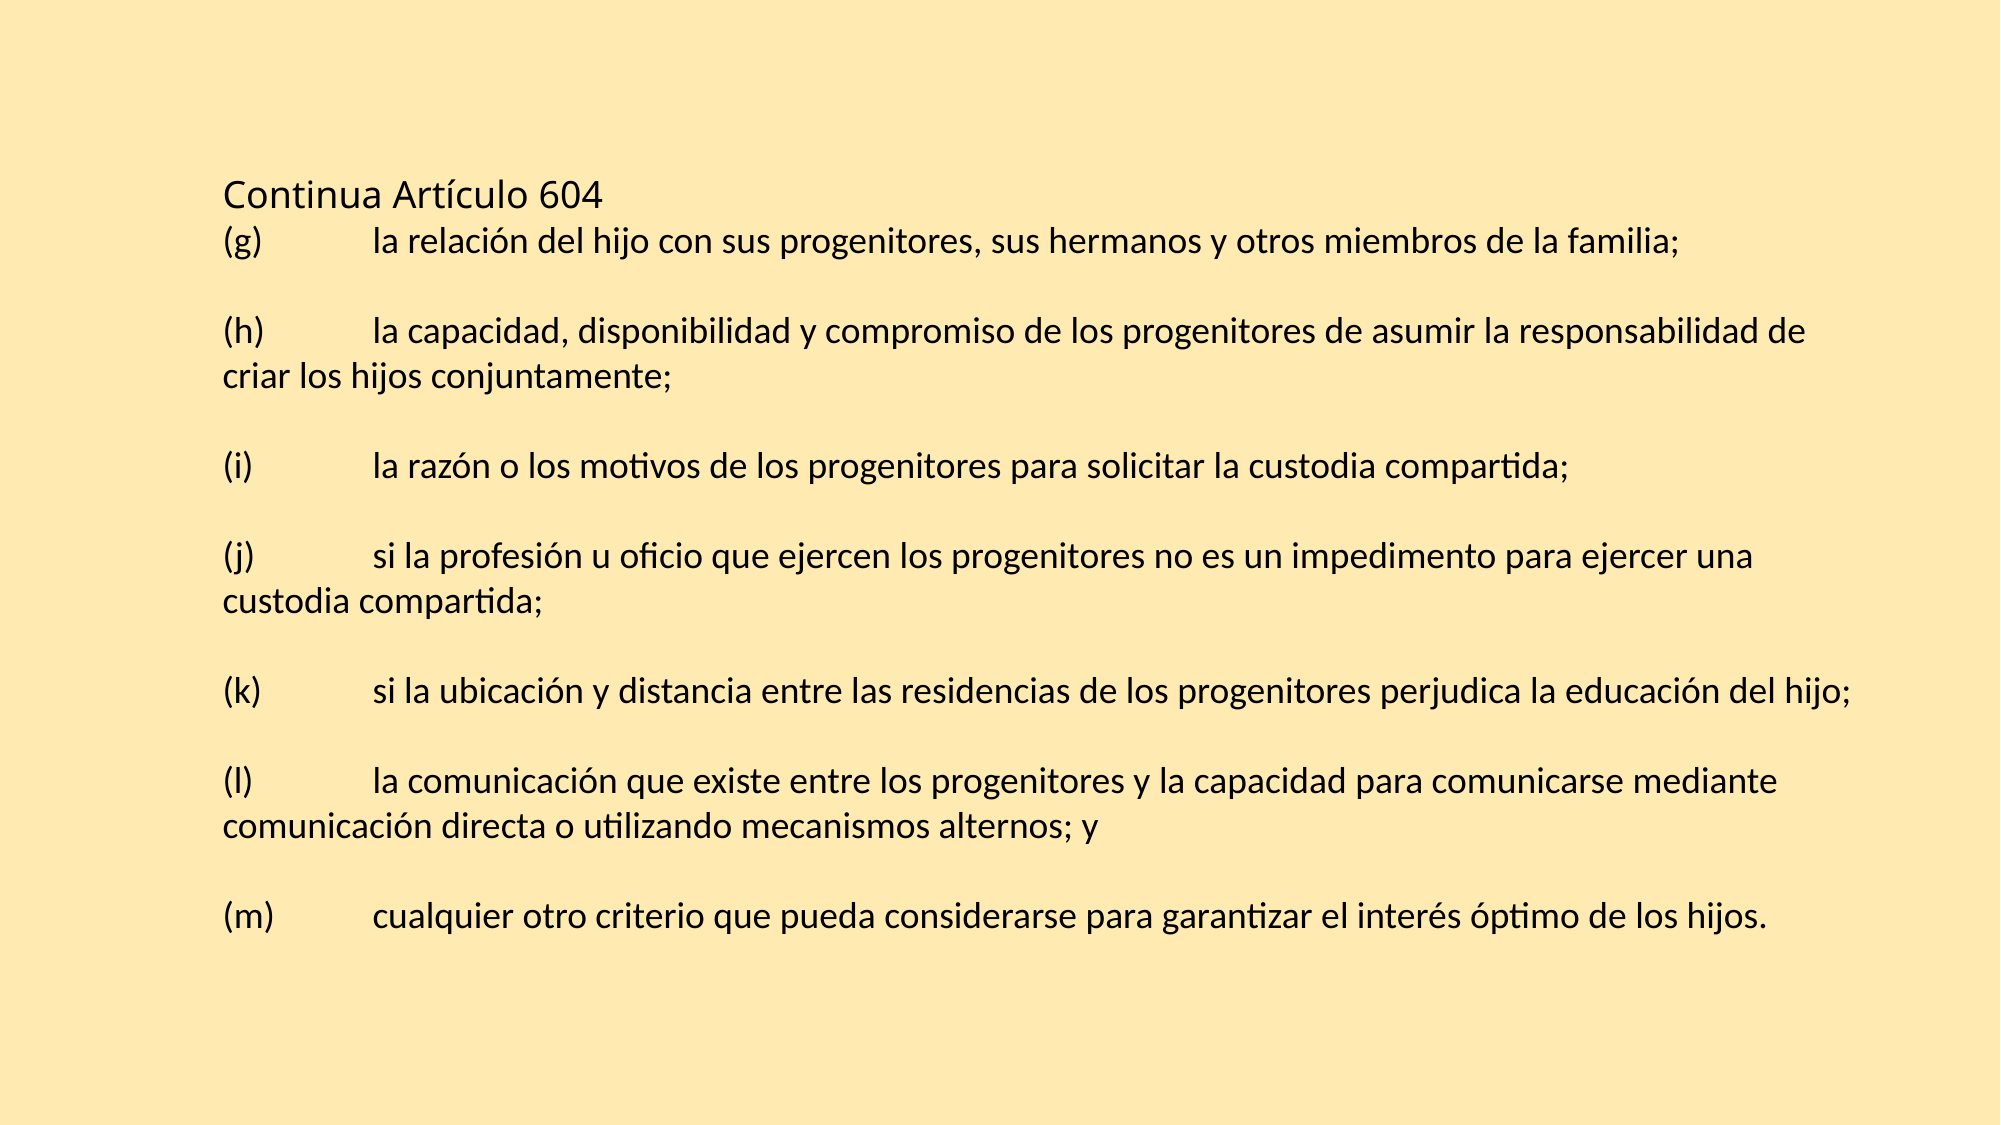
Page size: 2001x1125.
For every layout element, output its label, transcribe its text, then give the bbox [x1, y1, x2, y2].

text_box Continua Artículo 604 (g) la relación del hijo con sus progenitores, sus hermanos y otros miembros de la familia; (h) la capacidad, disponibilidad y compromiso de los progenitores de asumir la responsabilidad de criar los hijos conjuntamente; (i) la razón o los motivos de los progenitores para solicitar la custodia compartida; (j) si la profesión u oficio que ejercen los progenitores no es un impedimento para ejercer una custodia compartida; (k) si la ubicación y distancia entre las residencias de los progenitores perjudica la educación del hijo; (l) la comunicación que existe entre los progenitores y la capacidad para comunicarse mediante comunicación directa o utilizando mecanismos alternos; y (m) cualquier otro criterio que pueda considerarse para garantizar el interés óptimo de los hijos. [207, 163, 1879, 944]
